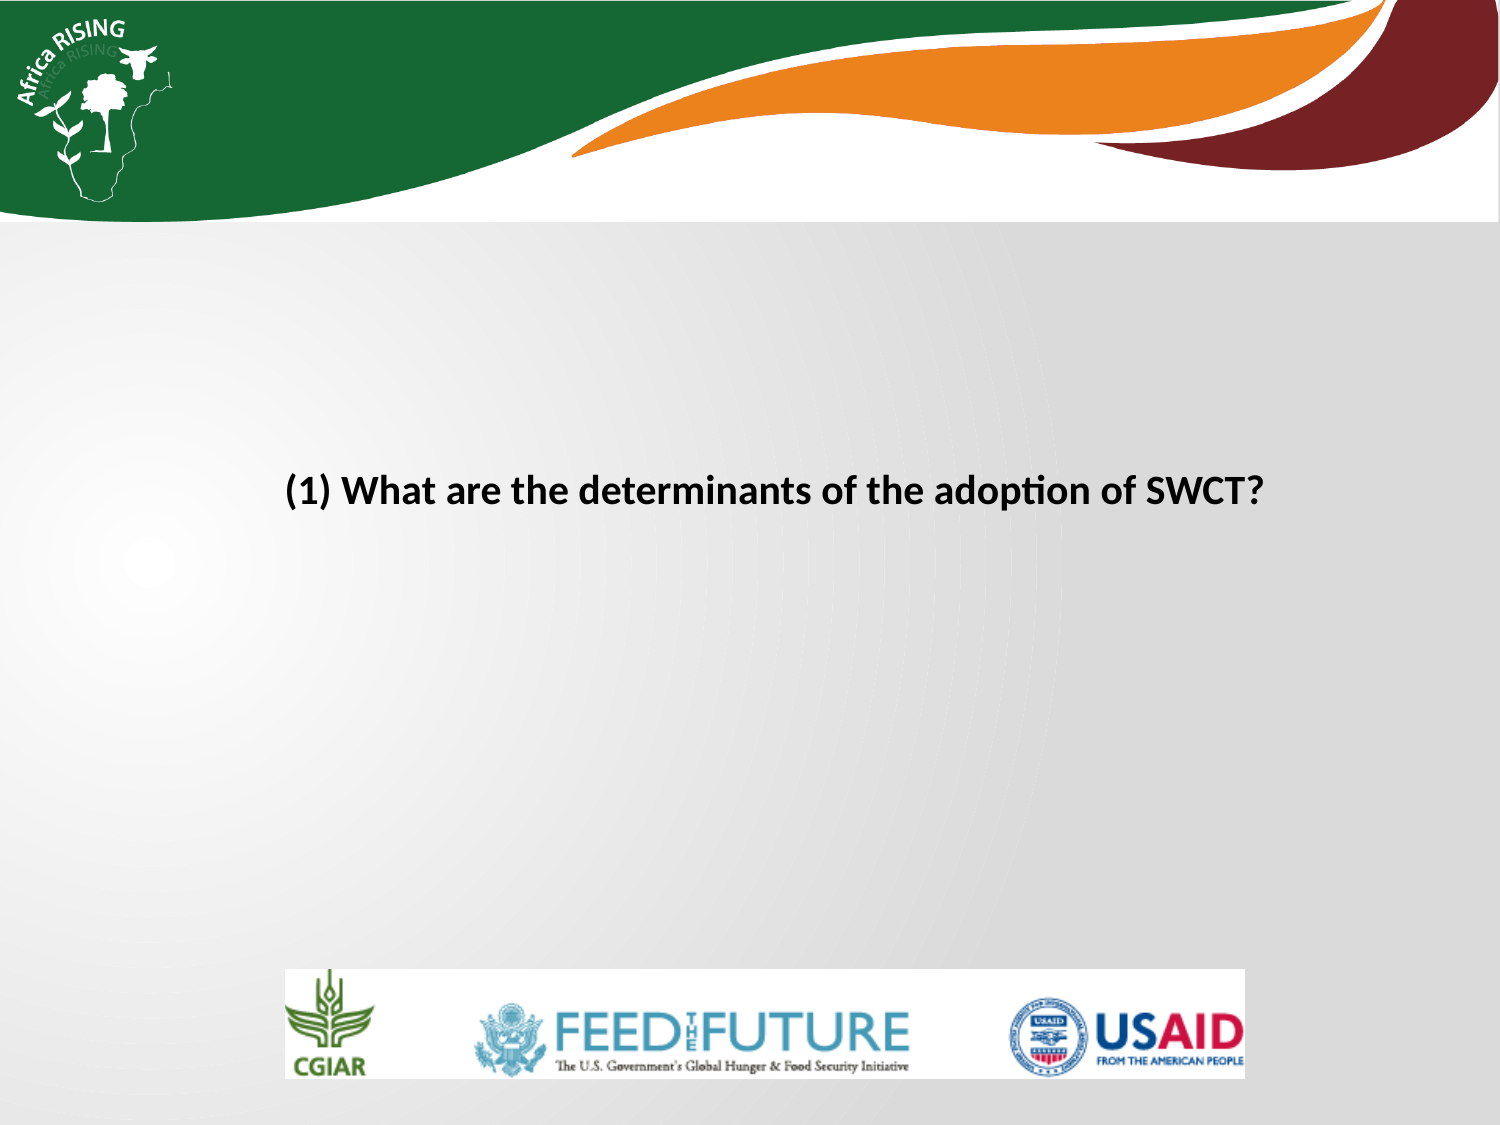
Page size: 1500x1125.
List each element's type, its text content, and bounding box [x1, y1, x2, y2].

picture [285, 969, 1245, 1079]
picture [0, 0, 1499, 222]
text_box (1) What are the determinants of the adoption of SWCT? [62, 224, 1488, 900]
